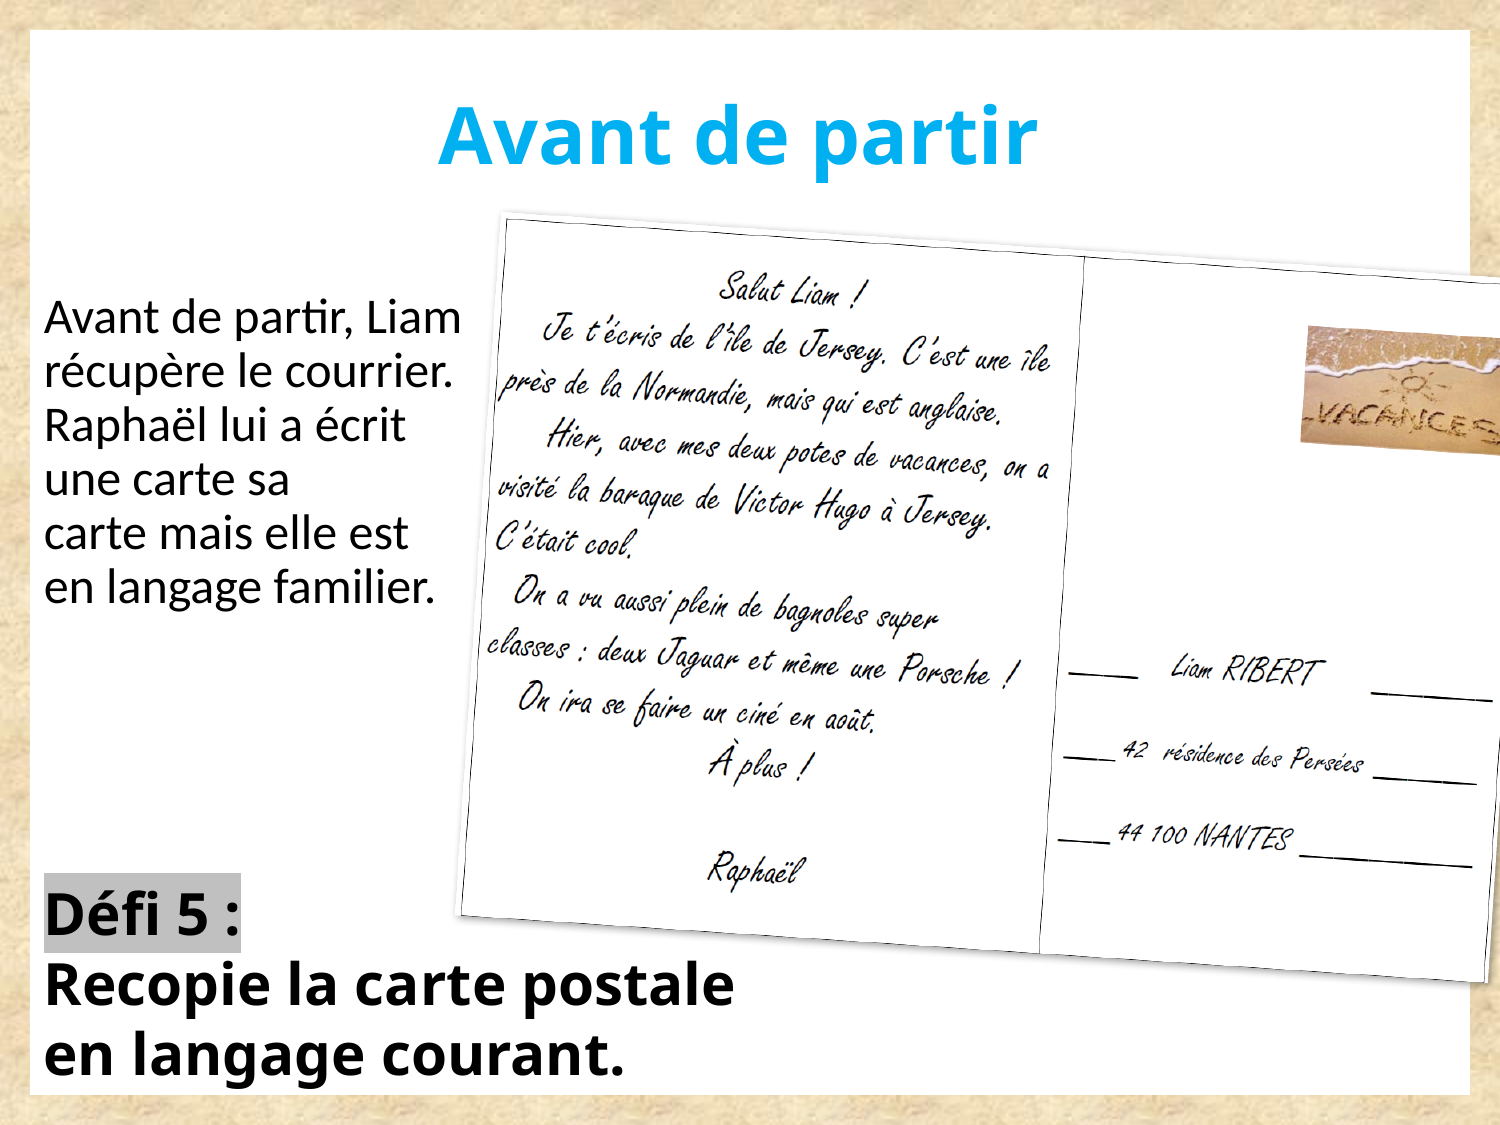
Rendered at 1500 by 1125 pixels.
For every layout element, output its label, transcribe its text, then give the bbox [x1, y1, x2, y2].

list Avant de partir, Liam récupère le courrier. Raphaël lui a écrit une carte sa carte mais elle est en langage familier. [28, 283, 466, 638]
title Avant de partir [53, 45, 1425, 233]
picture [0, 0, 1500, 1125]
text_box Défi 5 : Recopie la carte postale en langage courant. [28, 869, 790, 1095]
